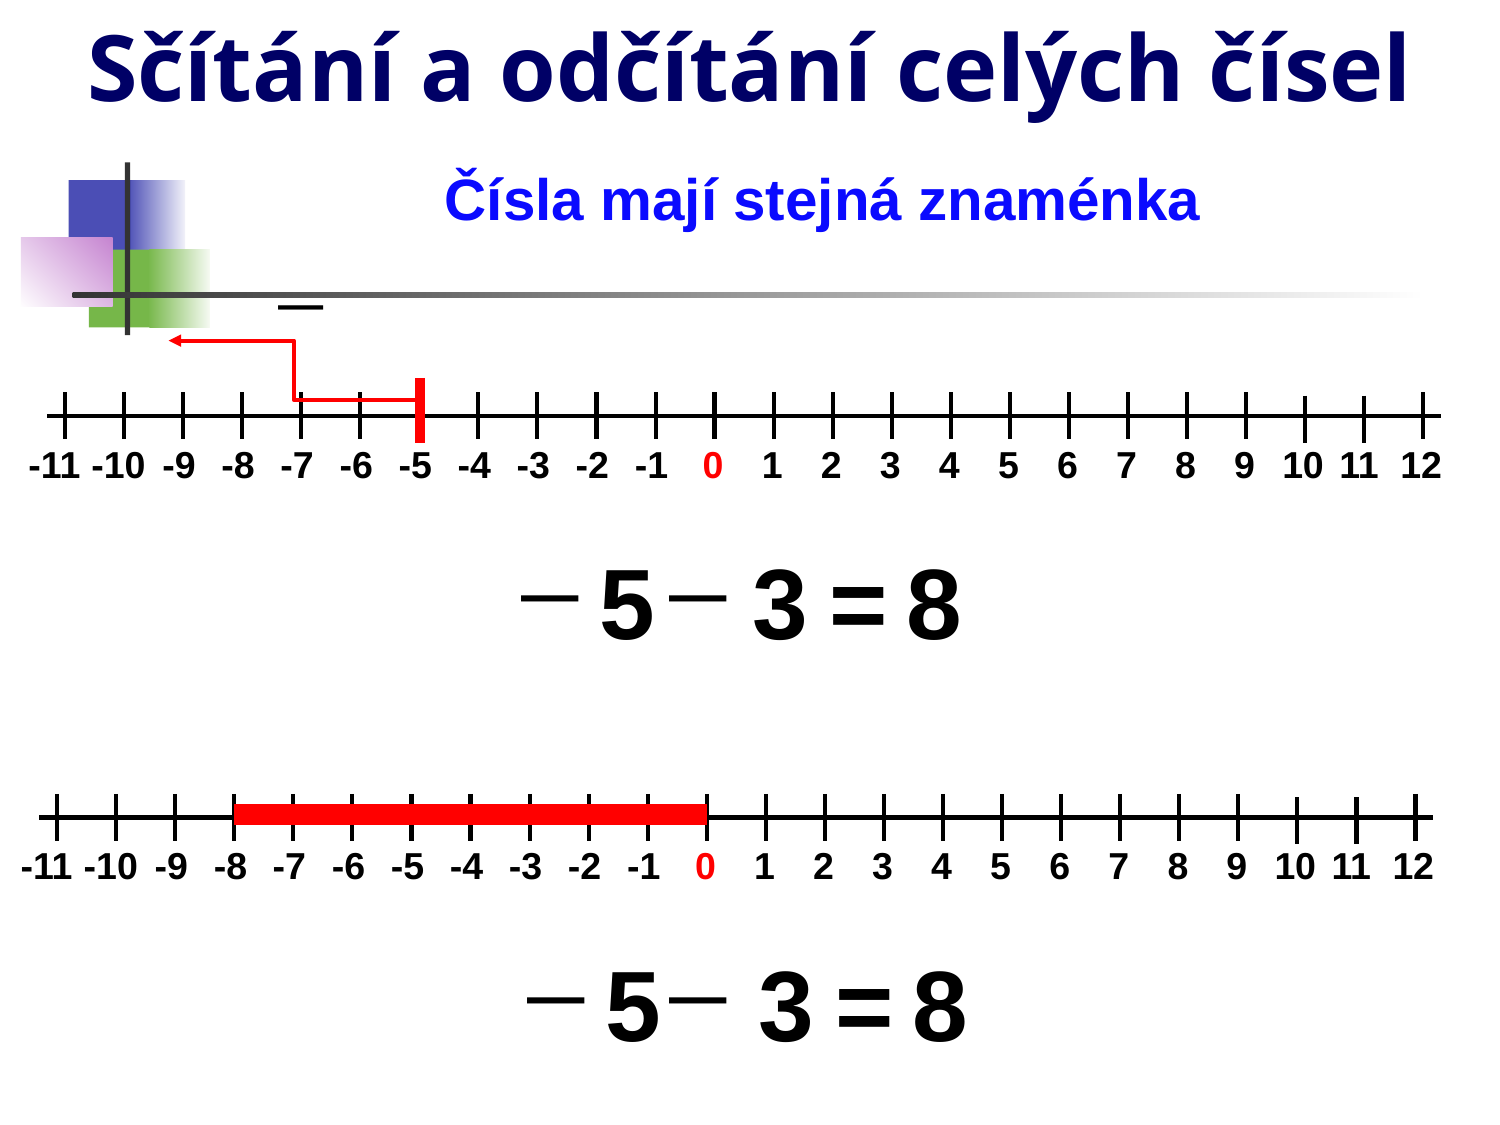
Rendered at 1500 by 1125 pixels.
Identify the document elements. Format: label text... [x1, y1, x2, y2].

text_box 9 [1219, 433, 1267, 494]
text_box -6 [336, 433, 390, 494]
text_box 5 [584, 532, 679, 668]
text_box 3 [738, 532, 814, 668]
text_box -8 [237, 433, 275, 494]
text_box -11 [13, 433, 103, 494]
text_box 7 [1093, 835, 1145, 895]
text_box 3 [865, 433, 916, 494]
text_box -5 [390, 433, 448, 494]
text_box 6 [1034, 835, 1086, 895]
text_box = [820, 934, 904, 1069]
text_box 4 [916, 835, 968, 895]
text_box -8 [229, 835, 268, 895]
text_box 7 [1101, 433, 1153, 494]
text_box 8 [1152, 835, 1211, 895]
text_box 0 [684, 835, 732, 895]
text_box 5 [975, 835, 1027, 895]
text_box 3 [857, 835, 908, 895]
text_box -10 [103, 433, 166, 494]
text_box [168, 340, 420, 401]
text_box 1 [739, 835, 790, 895]
text_box -7 [268, 835, 328, 895]
text_box 1 [747, 433, 798, 494]
text_box 12 [1377, 834, 1460, 895]
text_box 4 [924, 433, 976, 494]
text_box -2 [567, 433, 629, 494]
text_box 2 [806, 433, 863, 494]
text_box 3 [744, 934, 820, 1069]
text_box 2 [798, 835, 855, 895]
text_box -9 [159, 835, 229, 895]
text_box -1 [629, 433, 691, 494]
text_box -5 [382, 835, 440, 895]
text_box = [814, 532, 898, 668]
text_box -3 [514, 433, 567, 494]
text_box Čísla mají stejná znaménka [236, 154, 1410, 240]
text_box 10 [1267, 433, 1324, 494]
text_box -4 [440, 835, 506, 895]
text_box -10 [96, 834, 159, 895]
text_box 0 [691, 433, 740, 494]
text_box -11 [5, 834, 96, 895]
text_box -1 [621, 835, 684, 895]
text_box -4 [448, 433, 514, 494]
text_box 5 [983, 433, 1035, 494]
text_box 8 [1160, 433, 1219, 494]
text_box -3 [506, 835, 560, 895]
text_box -2 [560, 835, 621, 895]
text_box -6 [328, 835, 382, 895]
text_box -9 [166, 433, 237, 494]
text_box 12 [1385, 433, 1468, 494]
text_box 9 [1211, 835, 1259, 895]
text_box 11 [1324, 433, 1385, 494]
text_box 6 [1042, 433, 1094, 494]
title Sčítání a odčítání celých čísel [0, 18, 1500, 128]
text_box 10 [1259, 834, 1316, 895]
text_box -7 [275, 433, 336, 494]
text_box 5 [590, 934, 685, 1069]
text_box 11 [1316, 834, 1377, 895]
